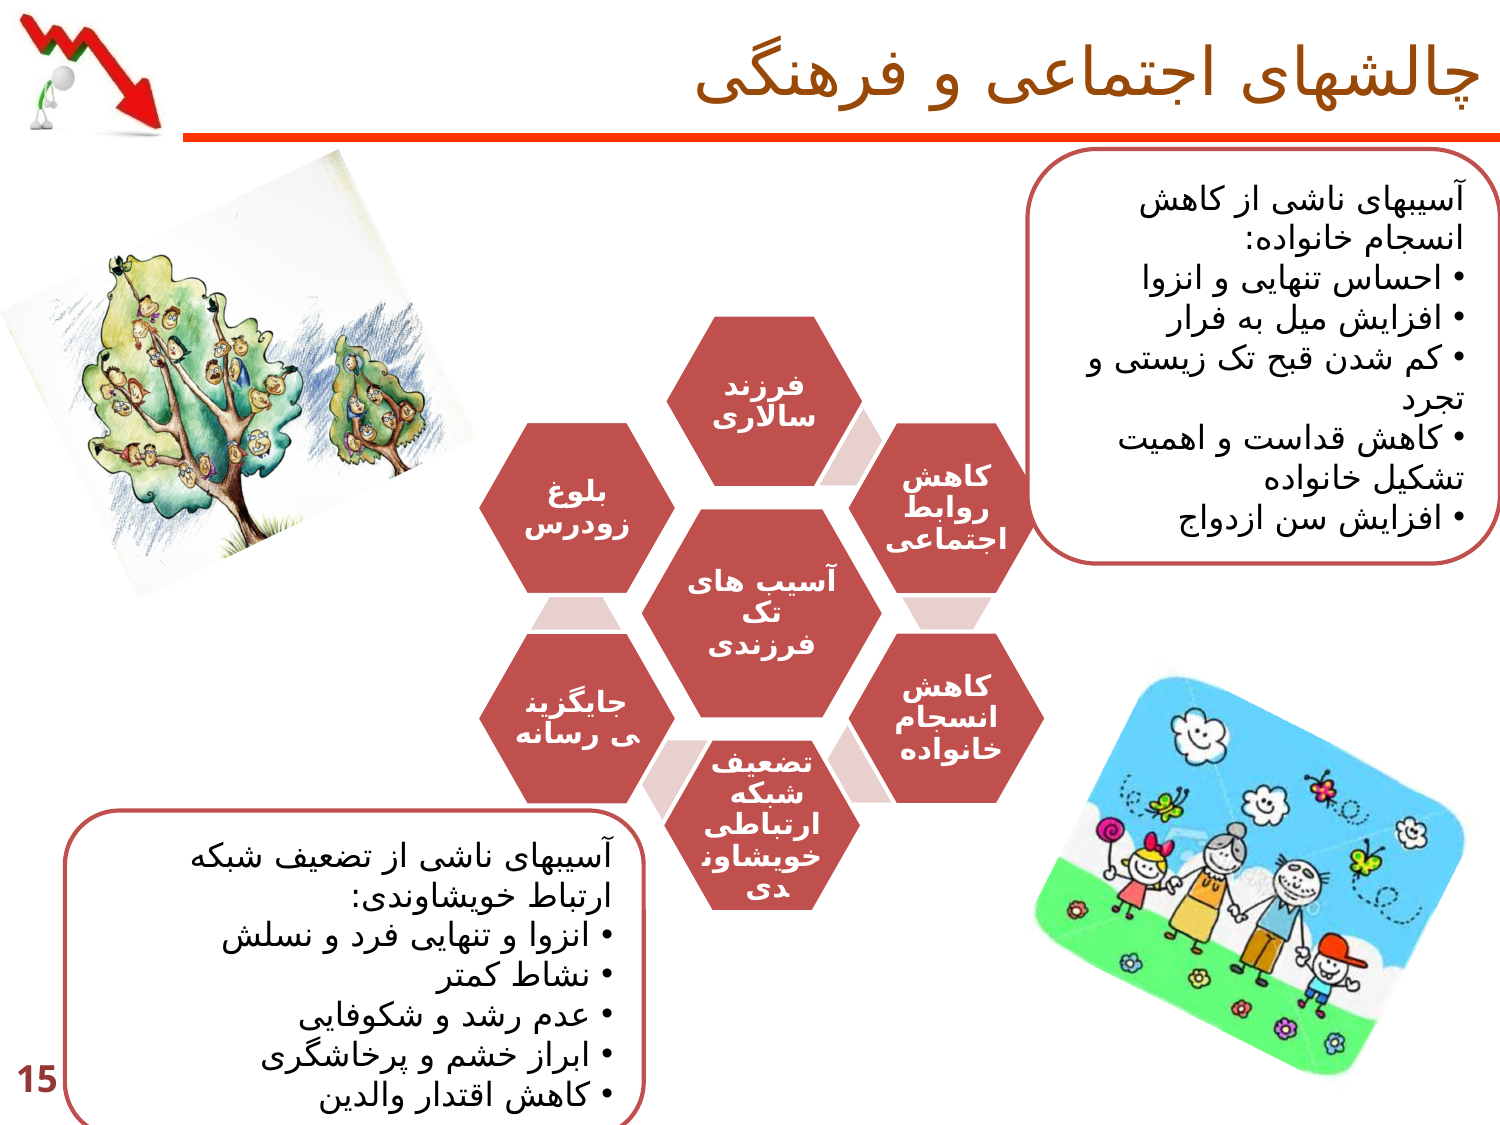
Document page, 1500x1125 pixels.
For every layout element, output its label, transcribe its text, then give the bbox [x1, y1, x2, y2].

text_box تضعیف شبکه ارتباطی خویشاوندی [659, 736, 865, 915]
picture [0, 149, 477, 600]
text_box آسیب های تک فرزندی [637, 505, 887, 722]
picture [1, 0, 183, 149]
text_box [902, 598, 992, 629]
text_box کاهش روابط اجتماعی [844, 419, 1036, 598]
text_box [820, 409, 882, 486]
text_box [828, 725, 891, 803]
text_box [642, 740, 707, 820]
text_box فرزند سالاری [662, 312, 867, 491]
picture [1023, 658, 1480, 1091]
text_box جایگزینی رسانه [474, 629, 680, 808]
text_box آسیبهای ناشی از کاهش انسجام خانواده: احساس تنهایی و انزوا افزایش میل به فرار کم شدن قبح تک زیستی و تجرد کاهش قداست و اهمیت تشکیل خانواده افزایش سن ازدواج [1025, 146, 1500, 566]
text_box [531, 598, 621, 629]
text_box بلوغ زودرس [474, 419, 680, 598]
title چالشهای اجتماعی و فرهنگی [150, 0, 1500, 138]
text_box آسیبهای ناشی از تضعیف شبکه ارتباط خویشاوندی: انزوا و تنهایی فرد و نسلش نشاط کمتر عدم رشد و شکوفایی ابراز خشم و پرخاشگری کاهش اقتدار والدین [62, 808, 646, 1125]
text_box کاهش انسجام خانواده [844, 629, 1049, 808]
